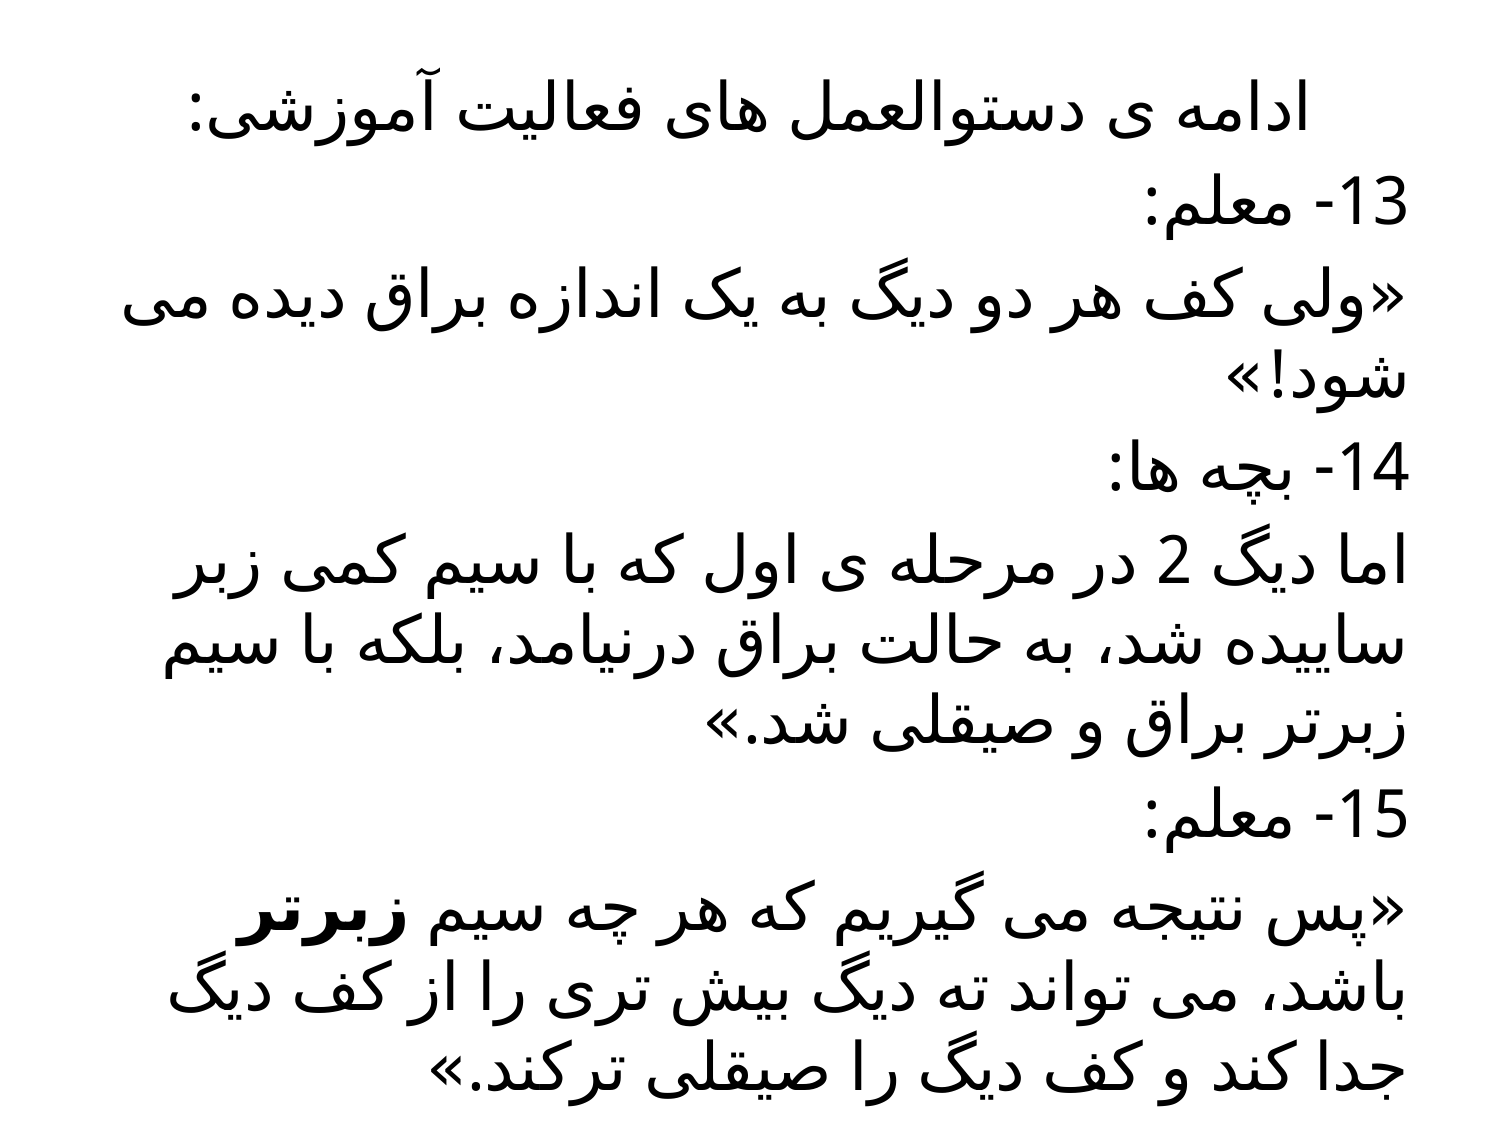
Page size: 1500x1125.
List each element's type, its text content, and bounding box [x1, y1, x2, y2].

list 13- معلم: «ولی کف هر دو دیگ به یک اندازه براق دیده می شود!» 14- بچه ها: اما دیگ 2 در مرحله ی اول که با سیم کمی زبر ساییده شد، به حالت براق درنیامد، بلکه با سیم زبرتر براق و صیقلی شد.» 15- معلم: «پس نتیجه می گیریم که هر چه سیم زبرتر باشد، می تواند ته دیگ بیش تری را از کف دیگ جدا کند و کف دیگ را صیقلی ترکند.» [75, 149, 1425, 1075]
title ادامه ی دستوالعمل های فعالیت آموزشی: [75, 45, 1425, 149]
